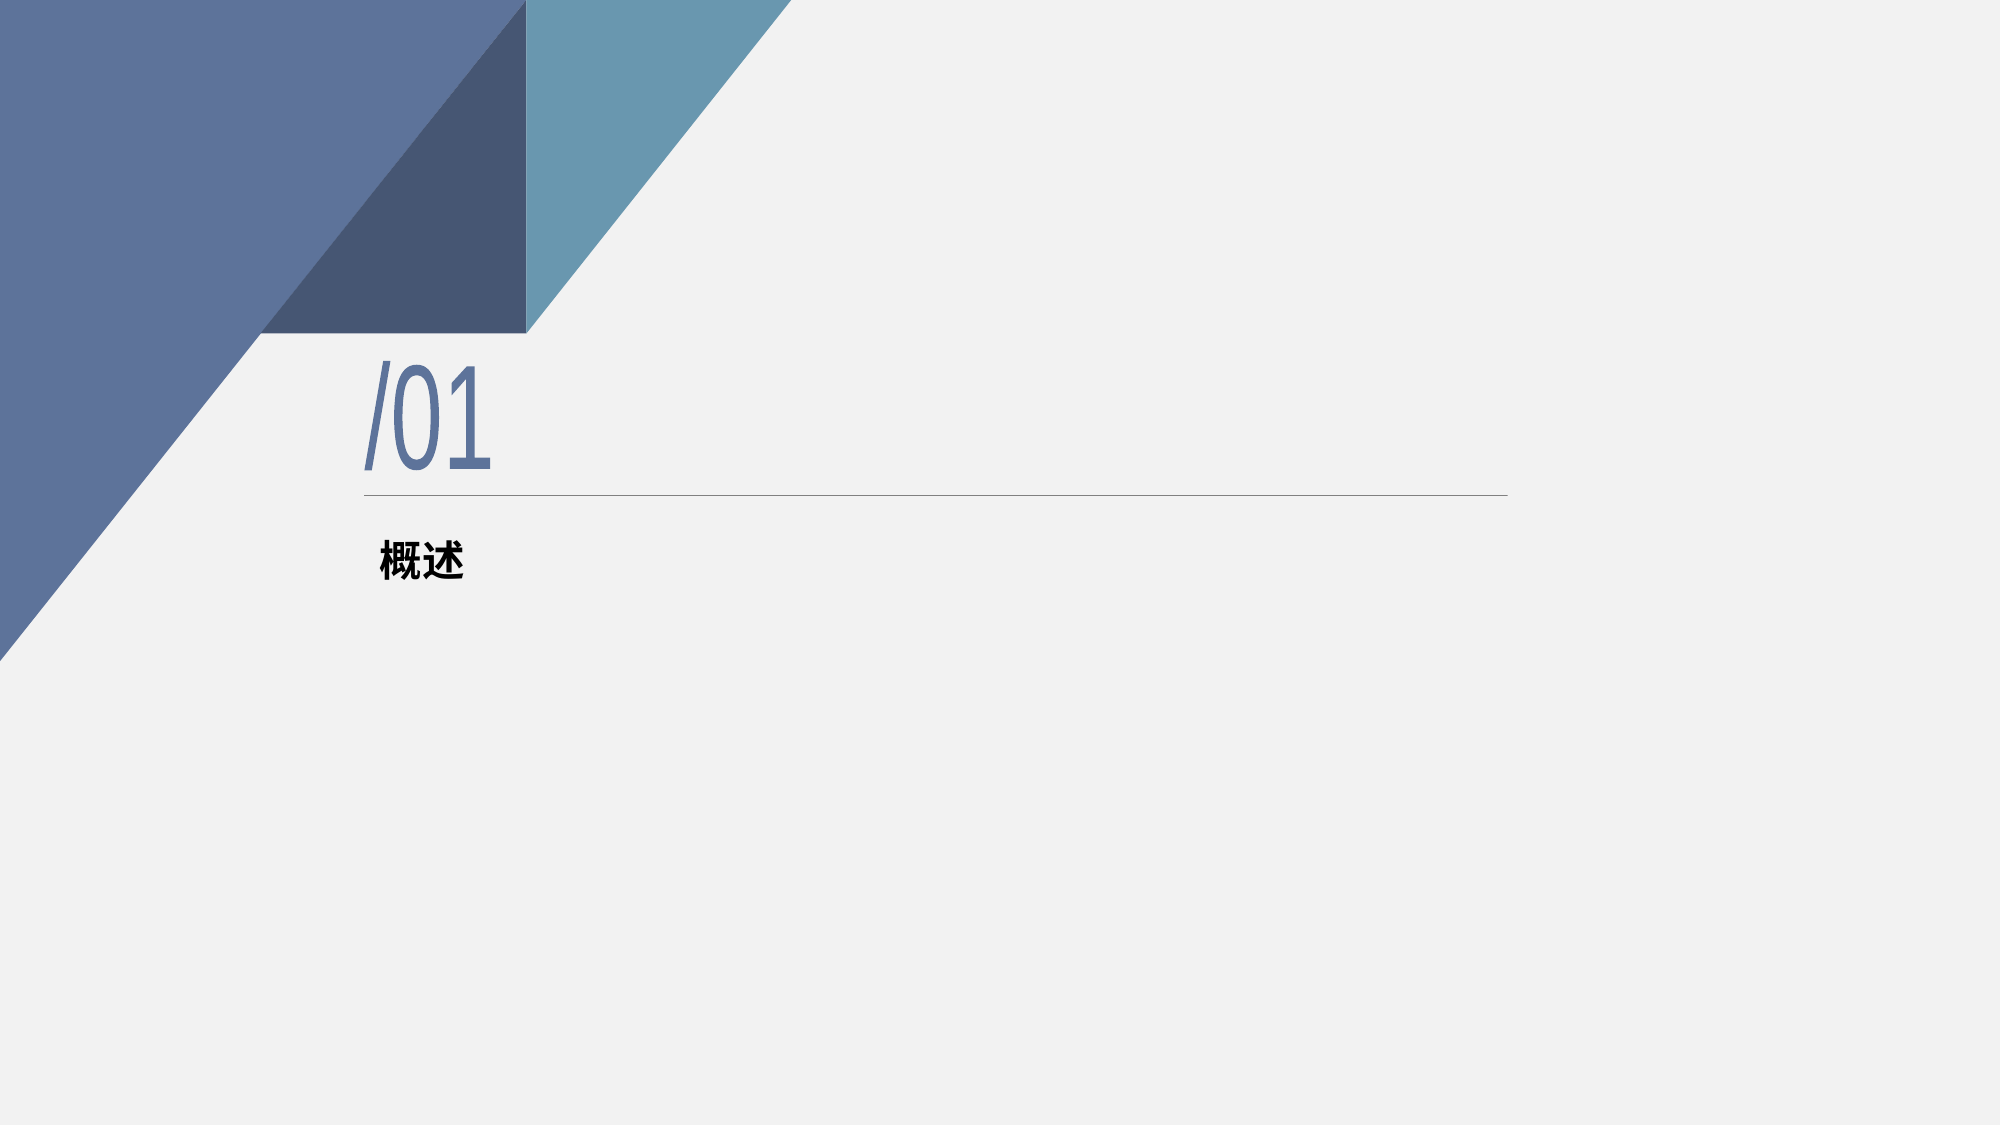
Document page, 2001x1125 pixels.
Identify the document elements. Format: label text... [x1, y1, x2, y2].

title 概述 [364, 524, 1508, 595]
